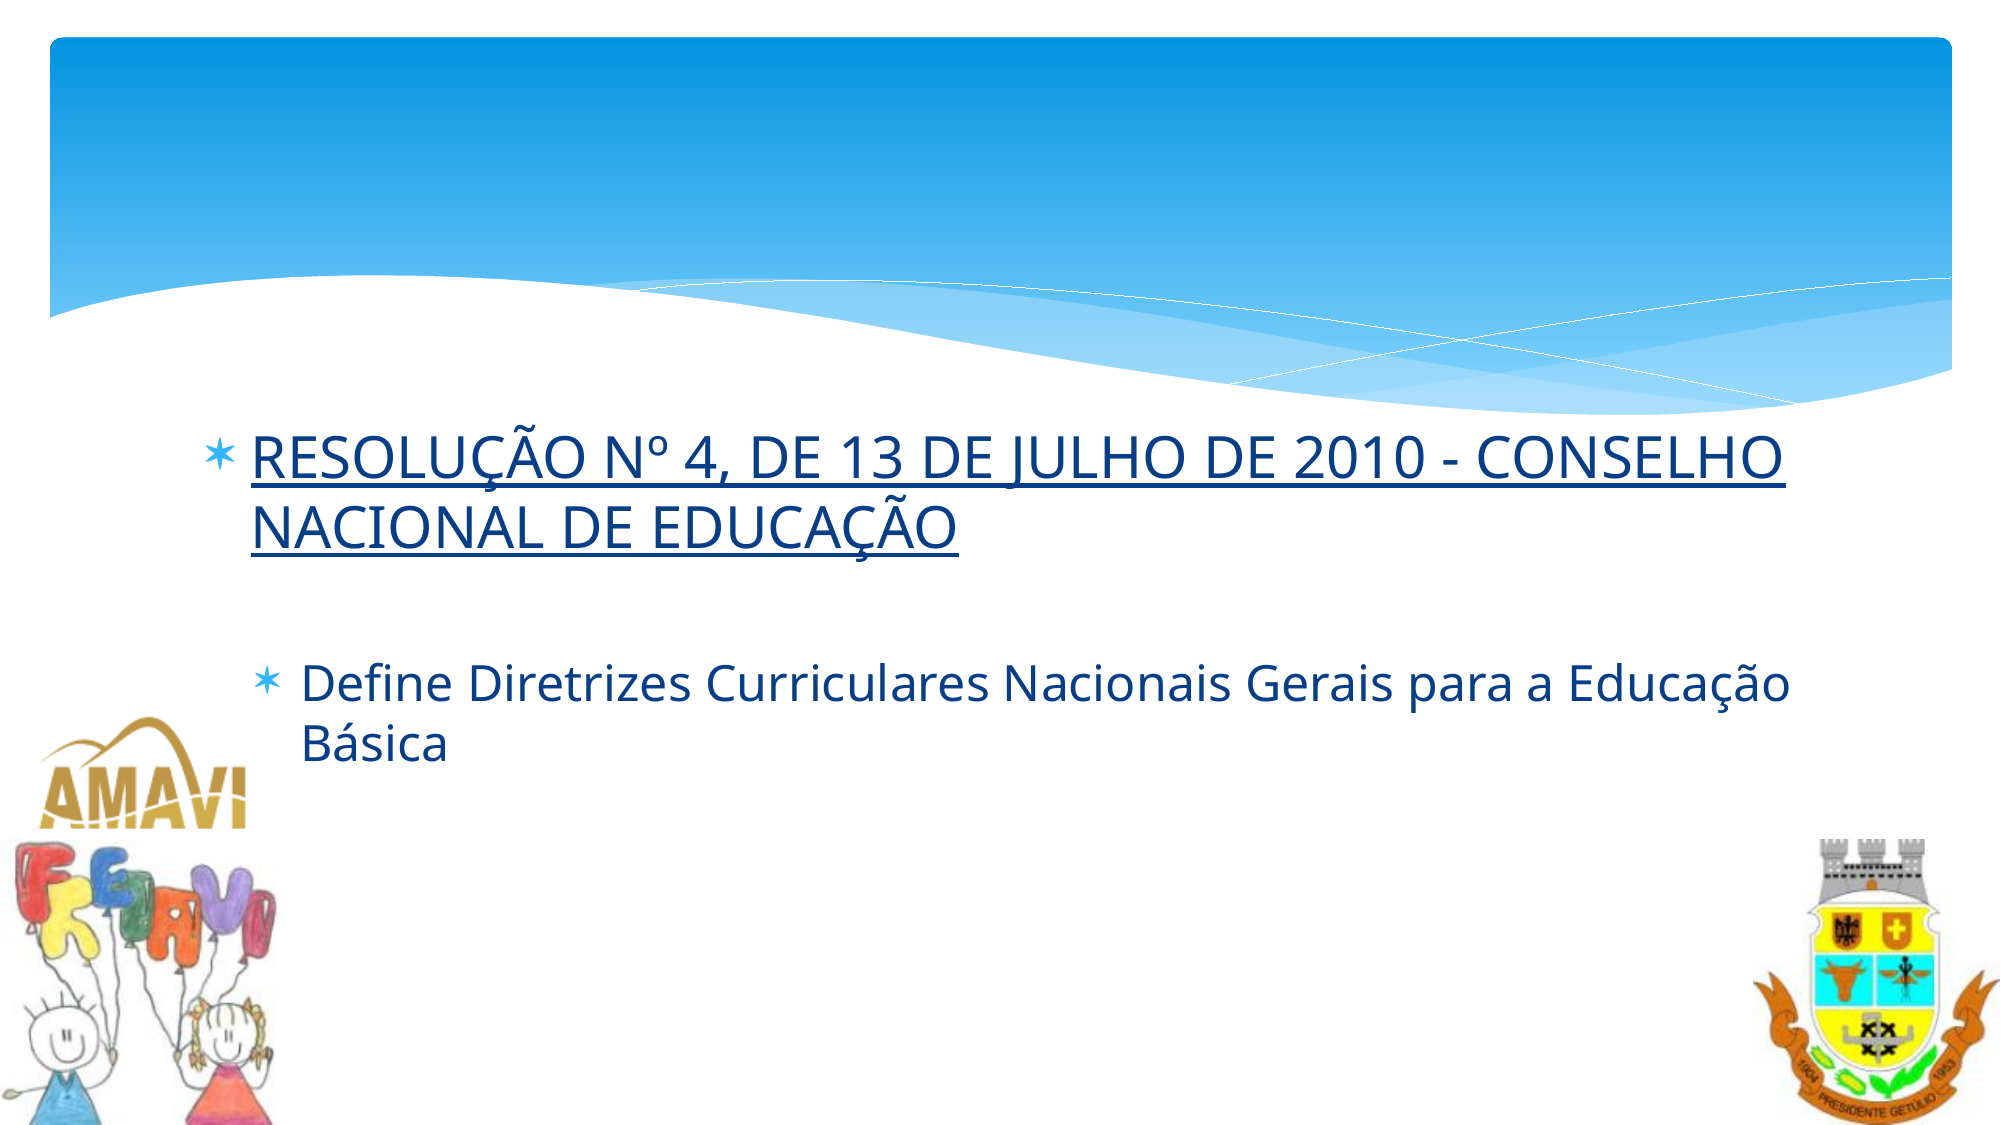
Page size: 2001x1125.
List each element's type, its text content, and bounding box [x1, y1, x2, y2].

picture [0, 700, 286, 1125]
list RESOLUÇÃO Nº 4, DE 13 DE JULHO DE 2010 - CONSELHO NACIONAL DE EDUCAÇÃO Define Diretrizes Curriculares Nacionais Gerais para a Educação Básica [190, 413, 1812, 1005]
picture [1752, 839, 2000, 1125]
